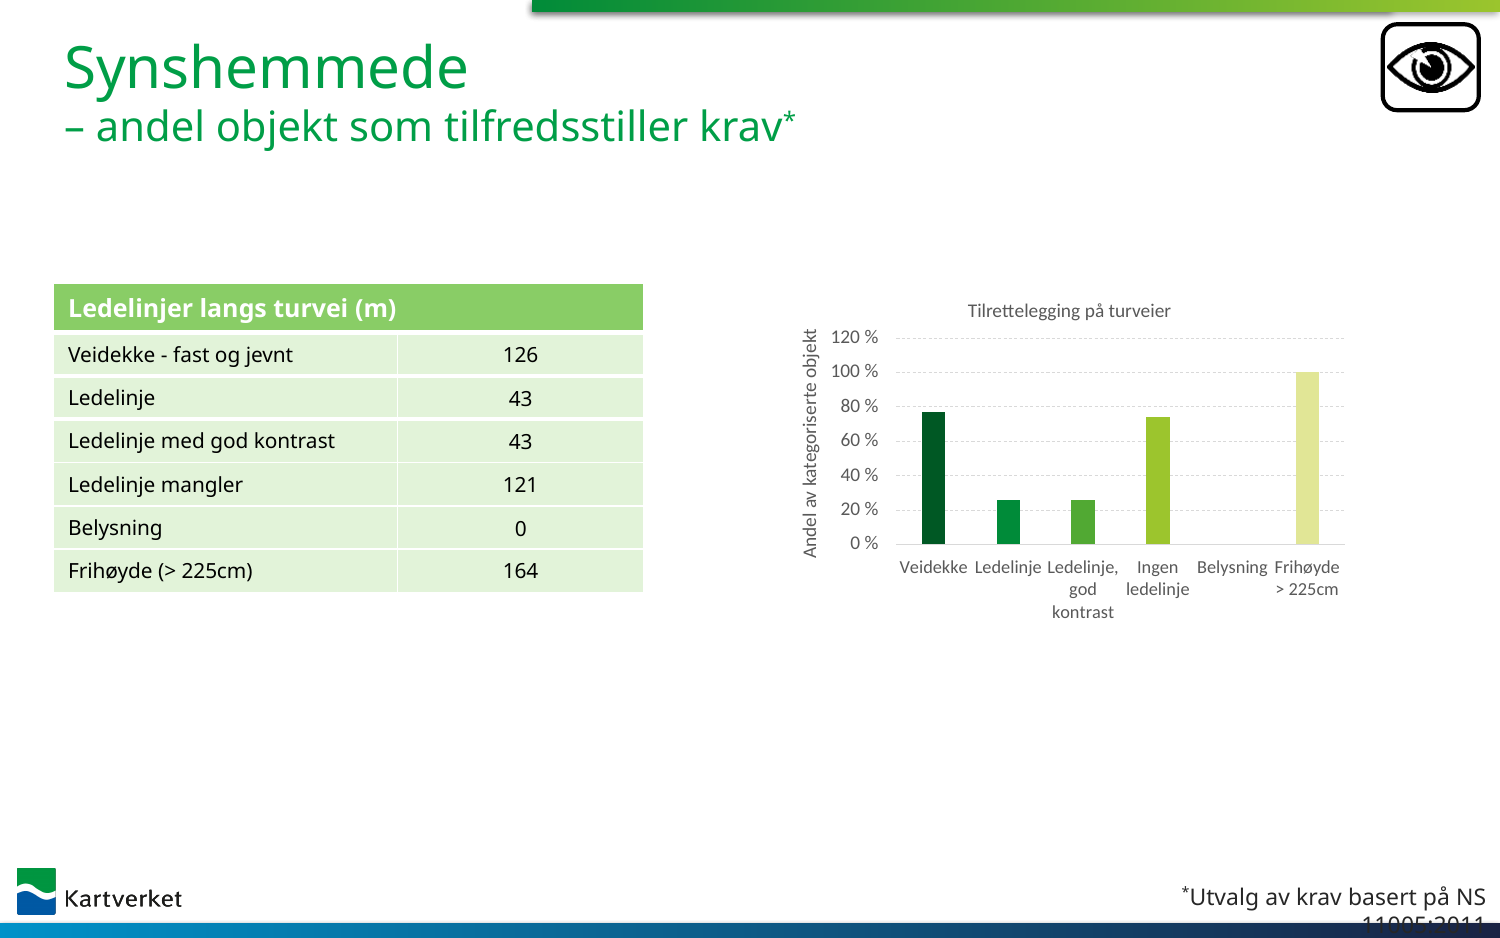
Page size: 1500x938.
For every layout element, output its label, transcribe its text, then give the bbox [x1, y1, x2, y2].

table_cell 0 [398, 507, 643, 548]
table_cell Ledelinje mangler [54, 463, 397, 505]
table_cell 164 [398, 550, 643, 592]
table_cell Ledelinje [54, 378, 397, 417]
table_cell Veidekke - fast og jevnt [54, 335, 397, 374]
text_box *Utvalg av krav basert på NS 11005:2011 [1068, 873, 1500, 938]
table_cell 126 [398, 335, 643, 374]
table_cell Belysning [54, 507, 397, 548]
table_cell Frihøyde (> 225cm) [54, 550, 397, 592]
table_cell Ledelinje med god kontrast [54, 421, 397, 462]
text_box Synshemmede – andel objekt som tilfredsstiller krav* [49, 24, 1431, 158]
table_header Ledelinjer langs turvei (m) [54, 284, 643, 330]
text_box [1382, 24, 1480, 111]
picture [791, 291, 1348, 630]
table_cell 43 [398, 421, 643, 462]
table_cell 121 [398, 463, 643, 505]
table_cell 43 [398, 378, 643, 417]
